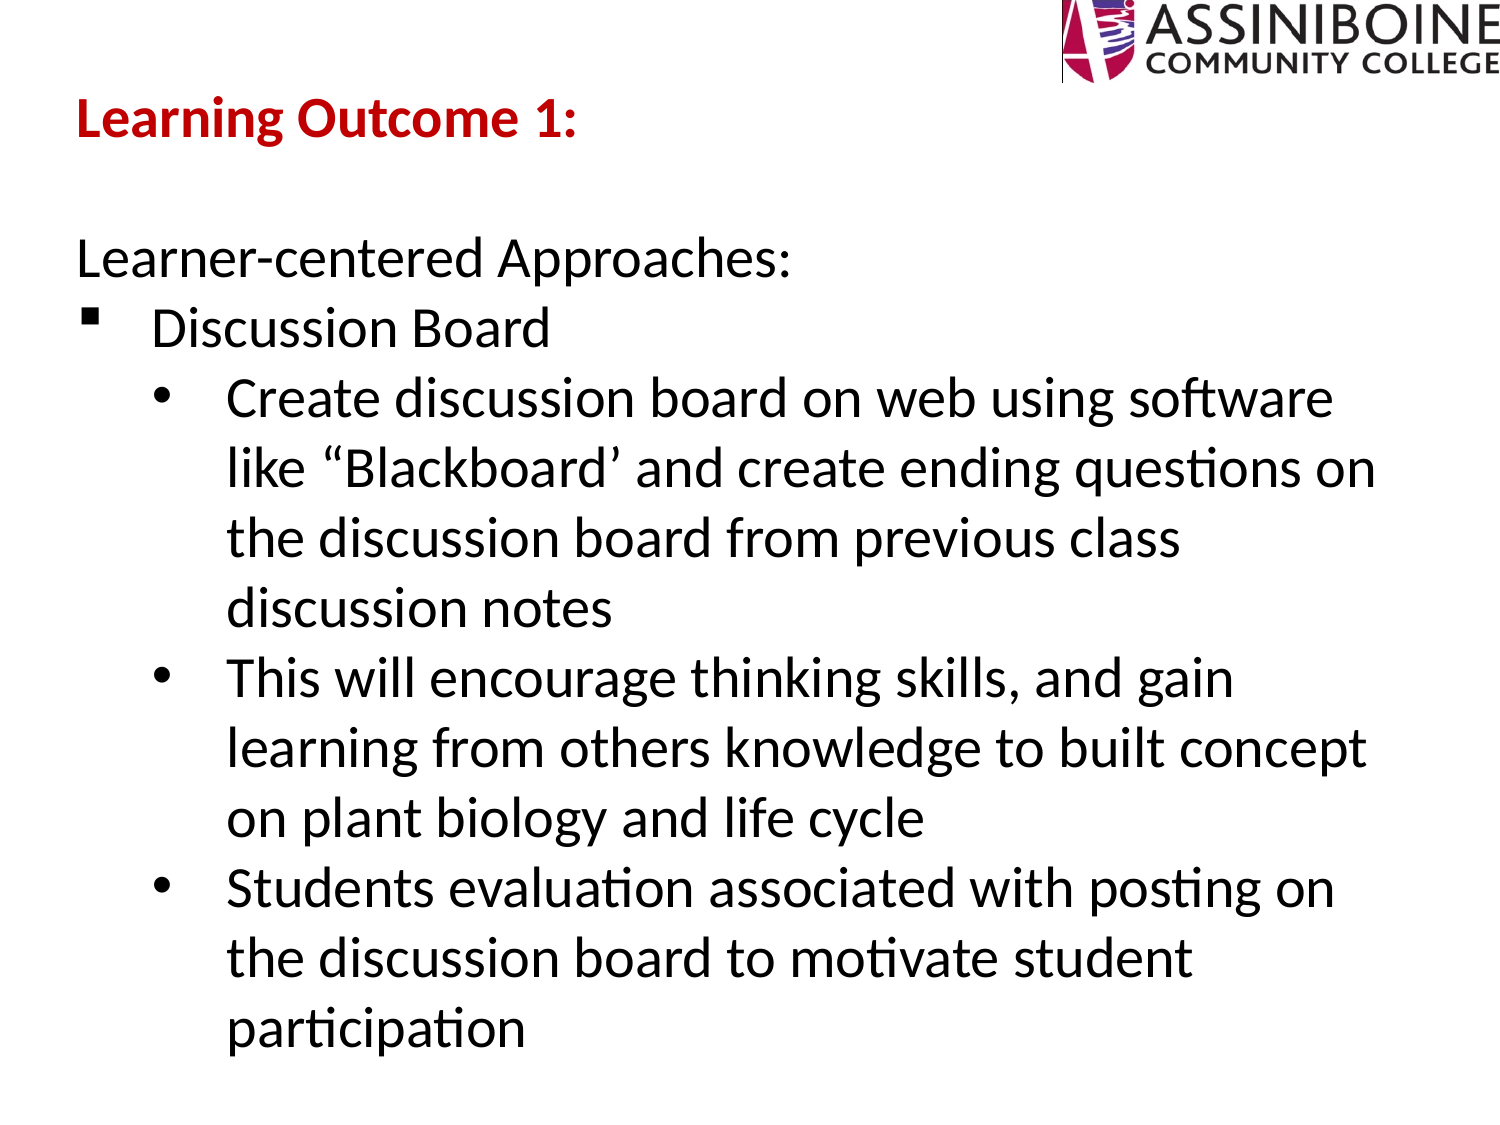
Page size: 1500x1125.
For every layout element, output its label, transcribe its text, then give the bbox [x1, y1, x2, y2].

picture [1062, 0, 1500, 83]
text_box Learning Outcome 1: Learner-centered Approaches: Discussion Board Create discussion board on web using software like “Blackboard’ and create ending questions on the discussion board from previous class discussion notes This will encourage thinking skills, and gain learning from others knowledge to built concept on plant biology and life cycle Students evaluation associated with posting on the discussion board to motivate student participation [61, 71, 1433, 1067]
